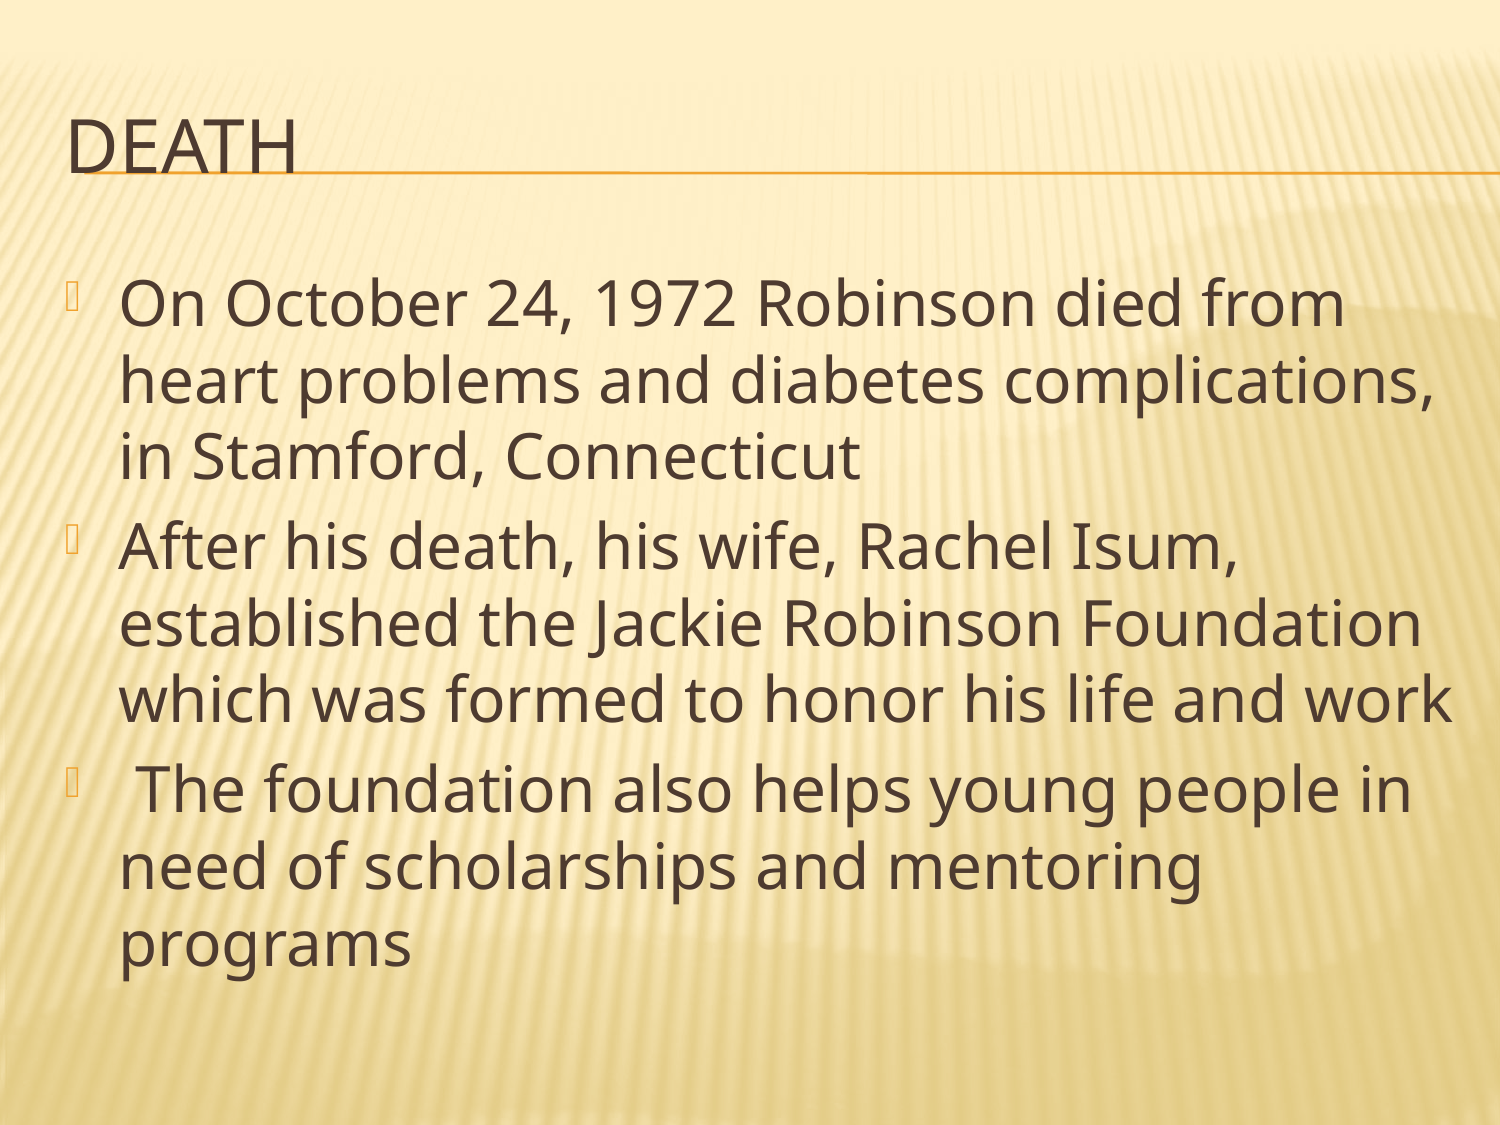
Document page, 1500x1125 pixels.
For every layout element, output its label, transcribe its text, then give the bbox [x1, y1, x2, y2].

title Death [50, 75, 1475, 213]
list On October 24, 1972 Robinson died from heart problems and diabetes complications, in Stamford, Connecticut After his death, his wife, Rachel Isum, established the Jackie Robinson Foundation which was formed to honor his life and work The foundation also helps young people in need of scholarships and mentoring programs [50, 254, 1475, 998]
